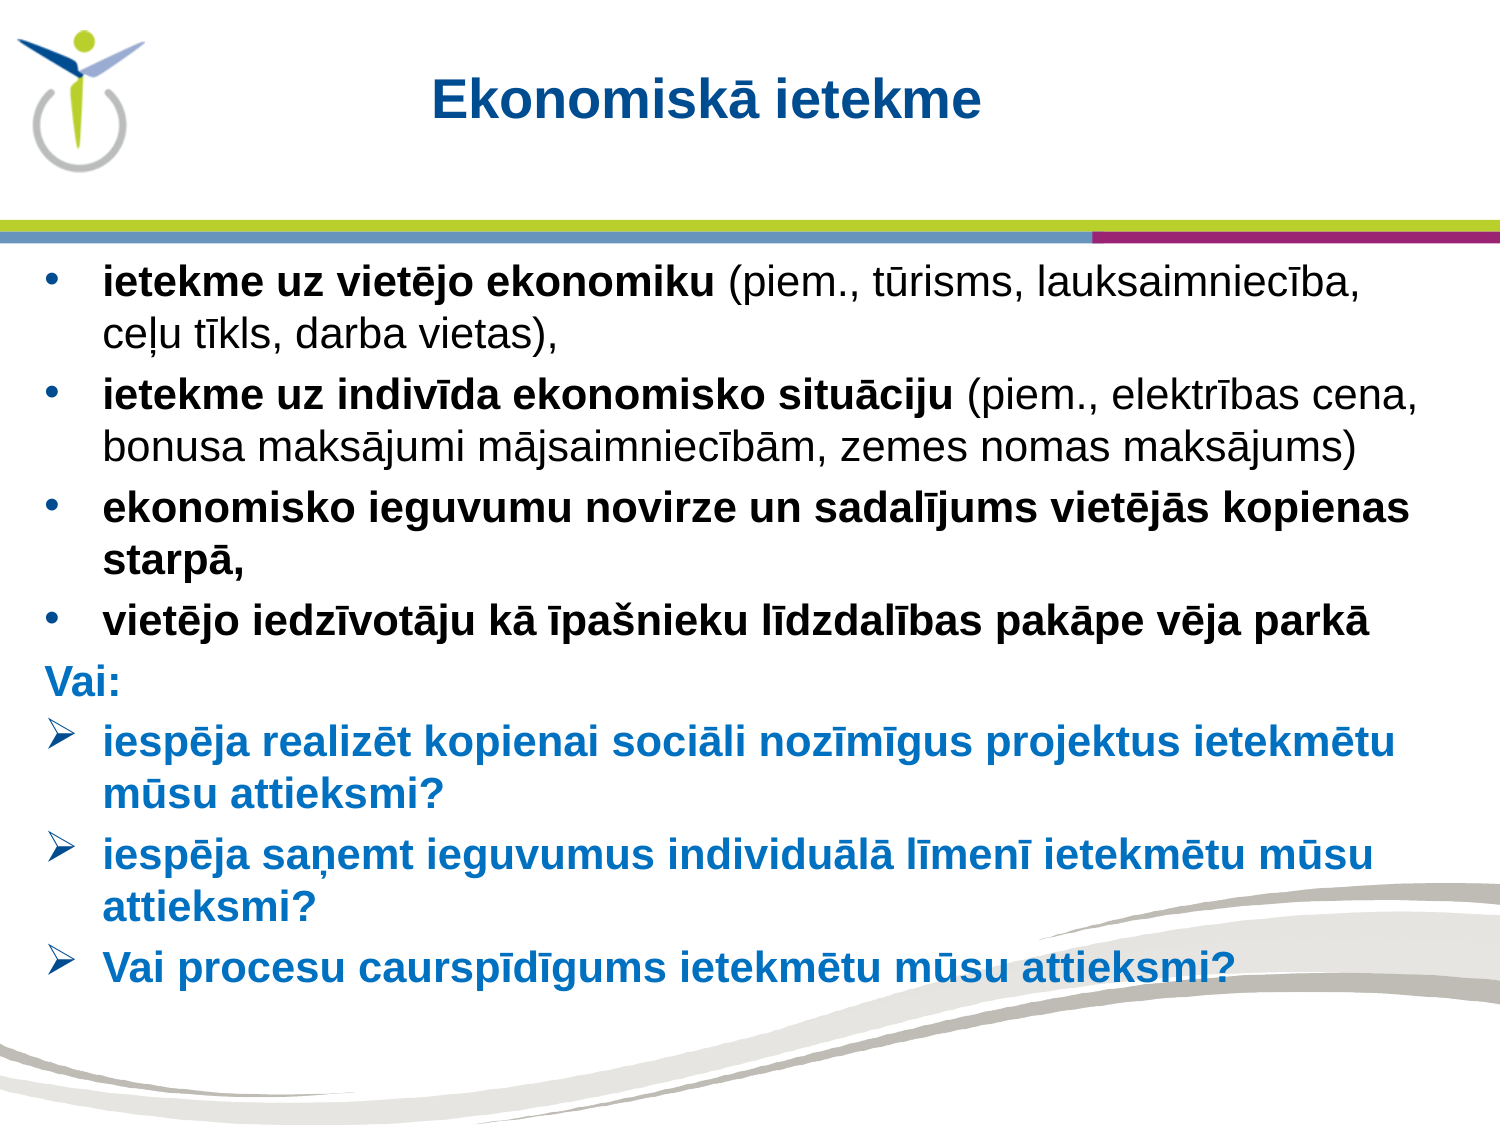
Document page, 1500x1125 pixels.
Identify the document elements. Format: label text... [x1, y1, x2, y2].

list ietekme uz vietējo ekonomiku (piem., tūrisms, lauksaimniecība, ceļu tīkls, darba vietas), ietekme uz indivīda ekonomisko situāciju (piem., elektrības cena, bonusa maksājumi mājsaimniecībām, zemes nomas maksājums) ekonomisko ieguvumu novirze un sadalījums vietējās kopienas starpā, vietējo iedzīvotāju kā īpašnieku līdzdalības pakāpe vēja parkā Vai: iespēja realizēt kopienai sociāli nozīmīgus projektus ietekmētu mūsu attieksmi? iespēja saņemt ieguvumus individuālā līmenī ietekmētu mūsu attieksmi? Vai procesu caurspīdīgums ietekmētu mūsu attieksmi? [29, 184, 1459, 1014]
title Ekonomiskā ietekme [64, 54, 1365, 138]
picture [17, 30, 145, 173]
